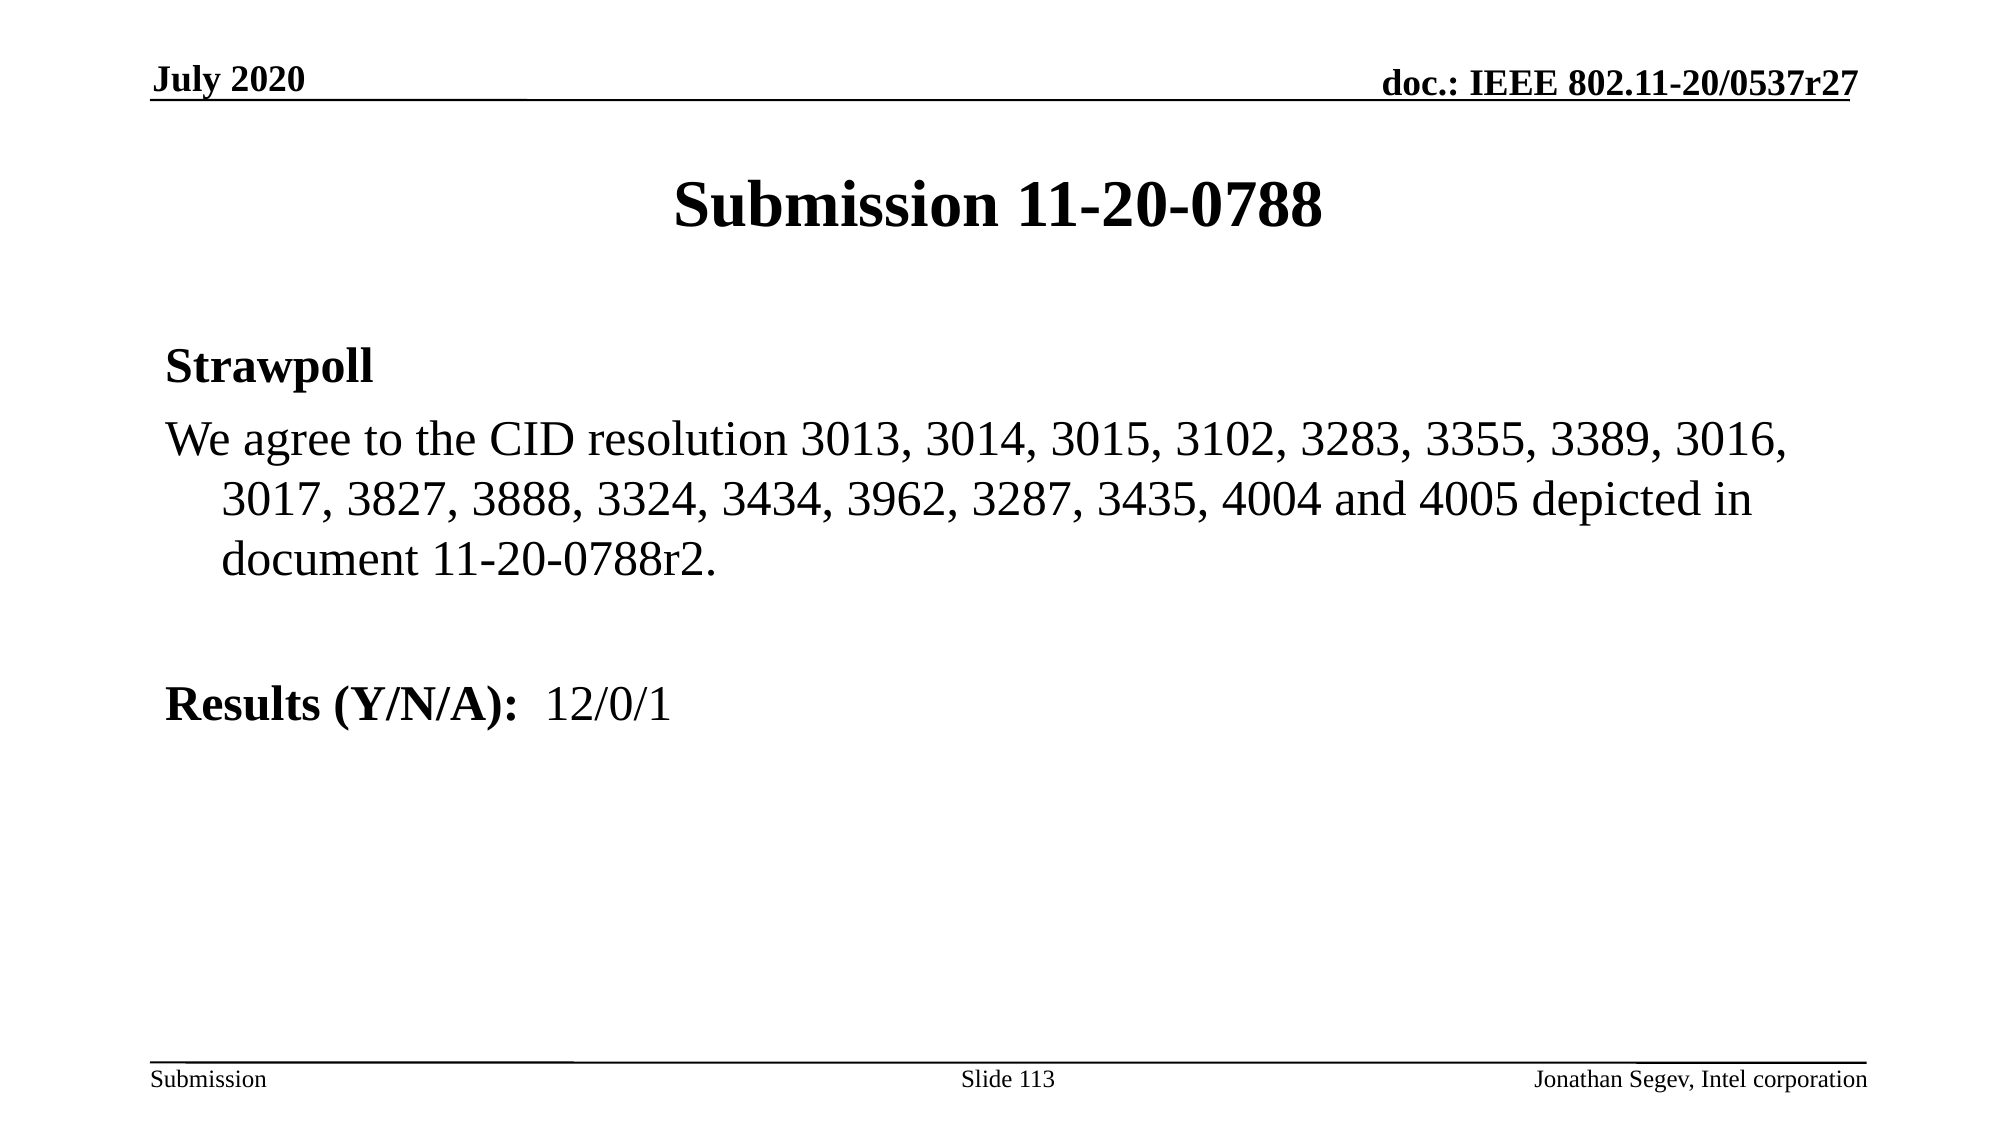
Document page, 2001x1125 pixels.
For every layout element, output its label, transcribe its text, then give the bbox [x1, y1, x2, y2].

title Submission 11-20-0788 [149, 112, 1850, 288]
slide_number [152, 54, 563, 100]
slide_number Slide 113 [950, 1061, 1067, 1123]
footer Jonathan Segev, Intel corporation [1171, 1061, 1869, 1093]
list Strawpoll We agree to the CID resolution 3013, 3014, 3015, 3102, 3283, 3355, 3389, 3016, 3017, 3827, 3888, 3324, 3434, 3962, 3287, 3435, 4004 and 4005 depicted in document 11-20-0788r2. Results (Y/N/A): 12/0/1 [149, 324, 1850, 1000]
